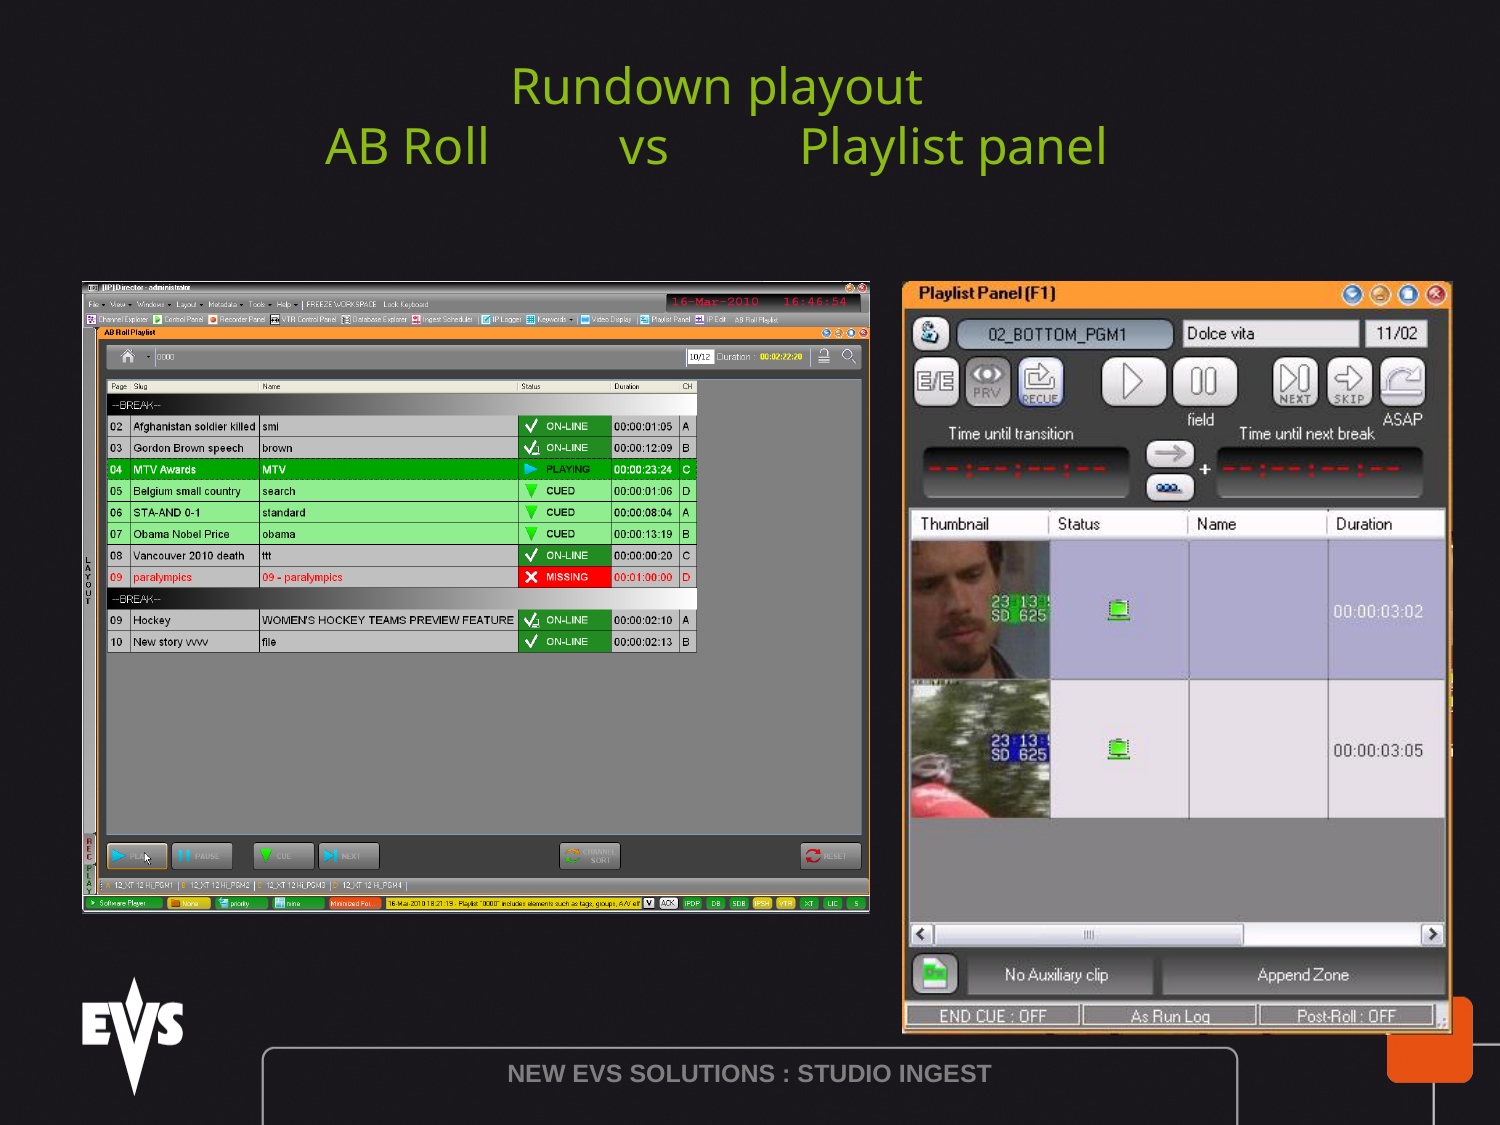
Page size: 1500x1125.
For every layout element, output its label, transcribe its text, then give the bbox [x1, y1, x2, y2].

title Rundown playout AB Roll vs Playlist panel [75, 46, 1360, 329]
picture [0, 1, 1500, 1125]
